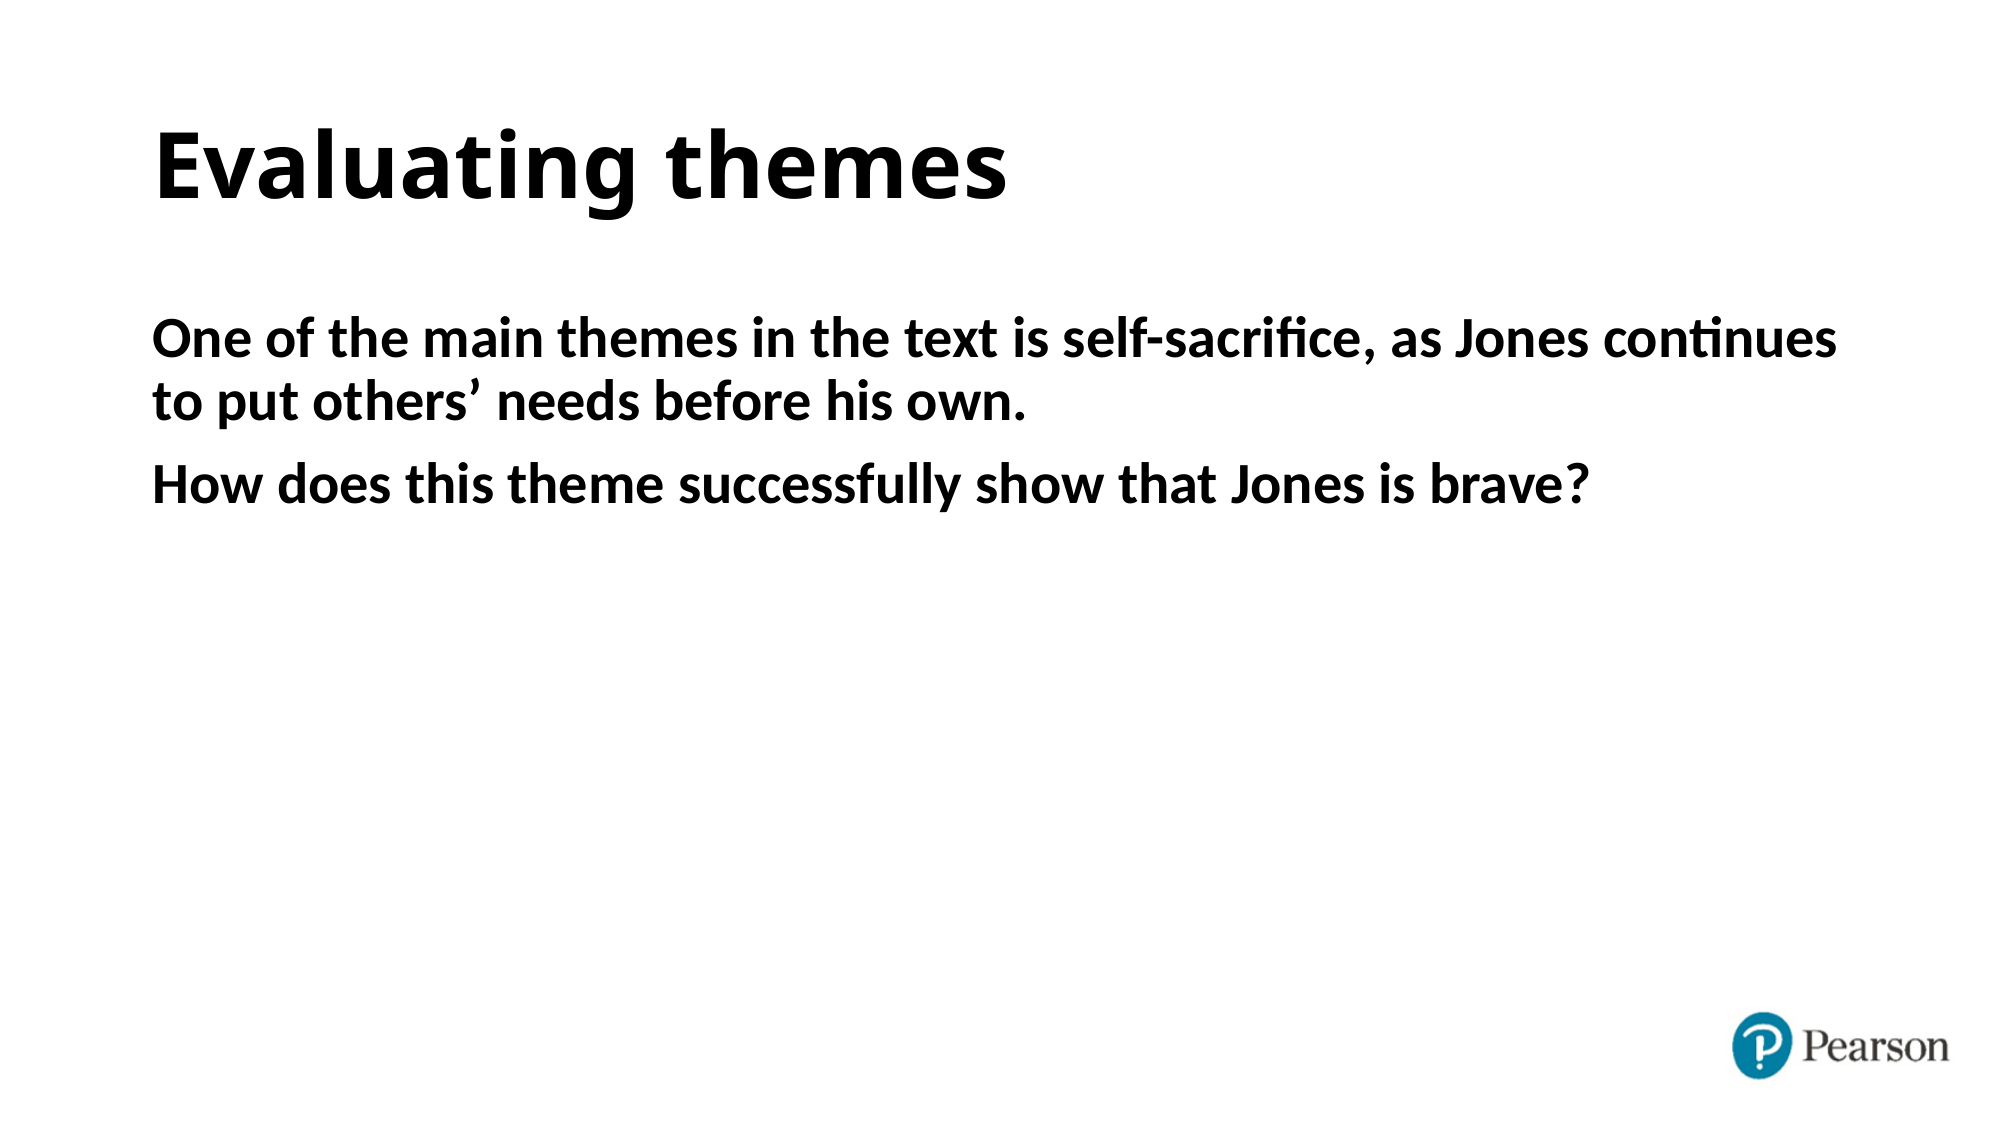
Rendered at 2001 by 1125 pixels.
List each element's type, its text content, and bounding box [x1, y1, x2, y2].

title Evaluating themes [137, 59, 1863, 278]
list One of the main themes in the text is self-sacrifice, as Jones continues to put others’ needs before his own. How does this theme successfully show that Jones is brave? [137, 299, 1863, 1014]
picture [1722, 997, 1960, 1090]
